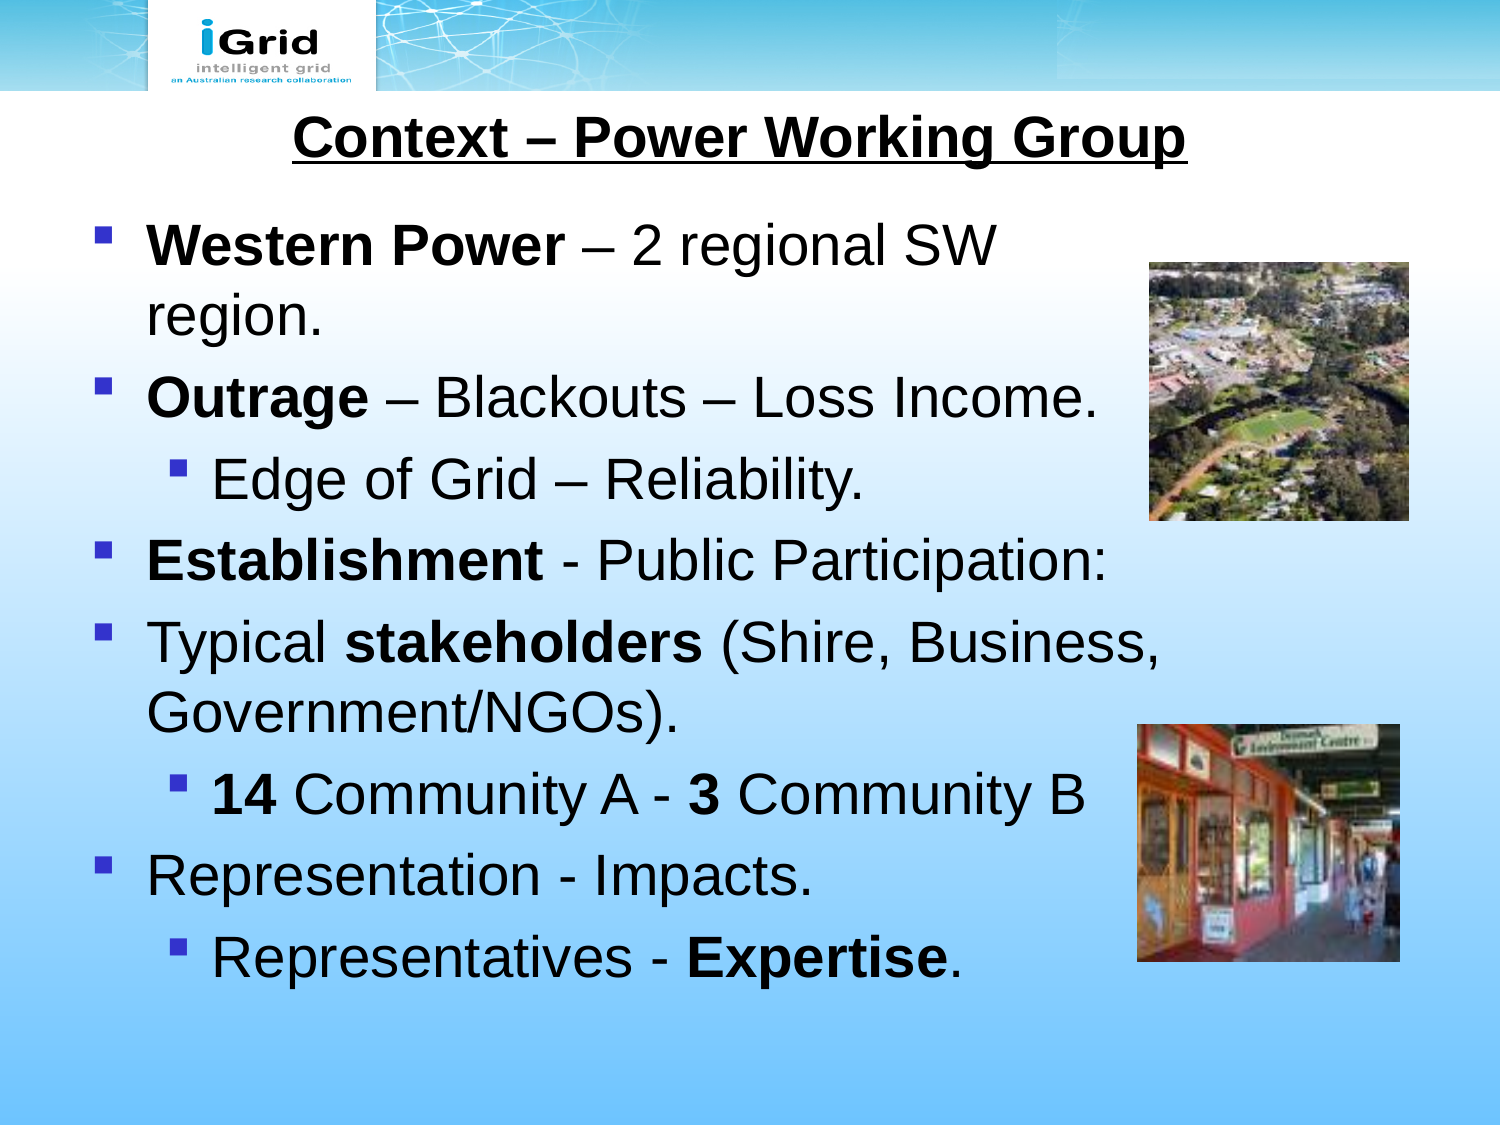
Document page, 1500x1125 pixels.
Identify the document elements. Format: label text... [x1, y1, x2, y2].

title Context – Power Working Group [93, 93, 1387, 176]
picture [1149, 262, 1409, 522]
picture [0, 0, 1500, 91]
picture [1137, 724, 1401, 962]
list Western Power – 2 regional SW region. Outrage – Blackouts – Loss Income. Edge of Grid – Reliability. Establishment - Public Participation: Typical stakeholders (Shire, Business, Government/NGOs). 14 Community A - 3 Community B Representation - Impacts. Representatives - Expertise. [74, 199, 1188, 1055]
